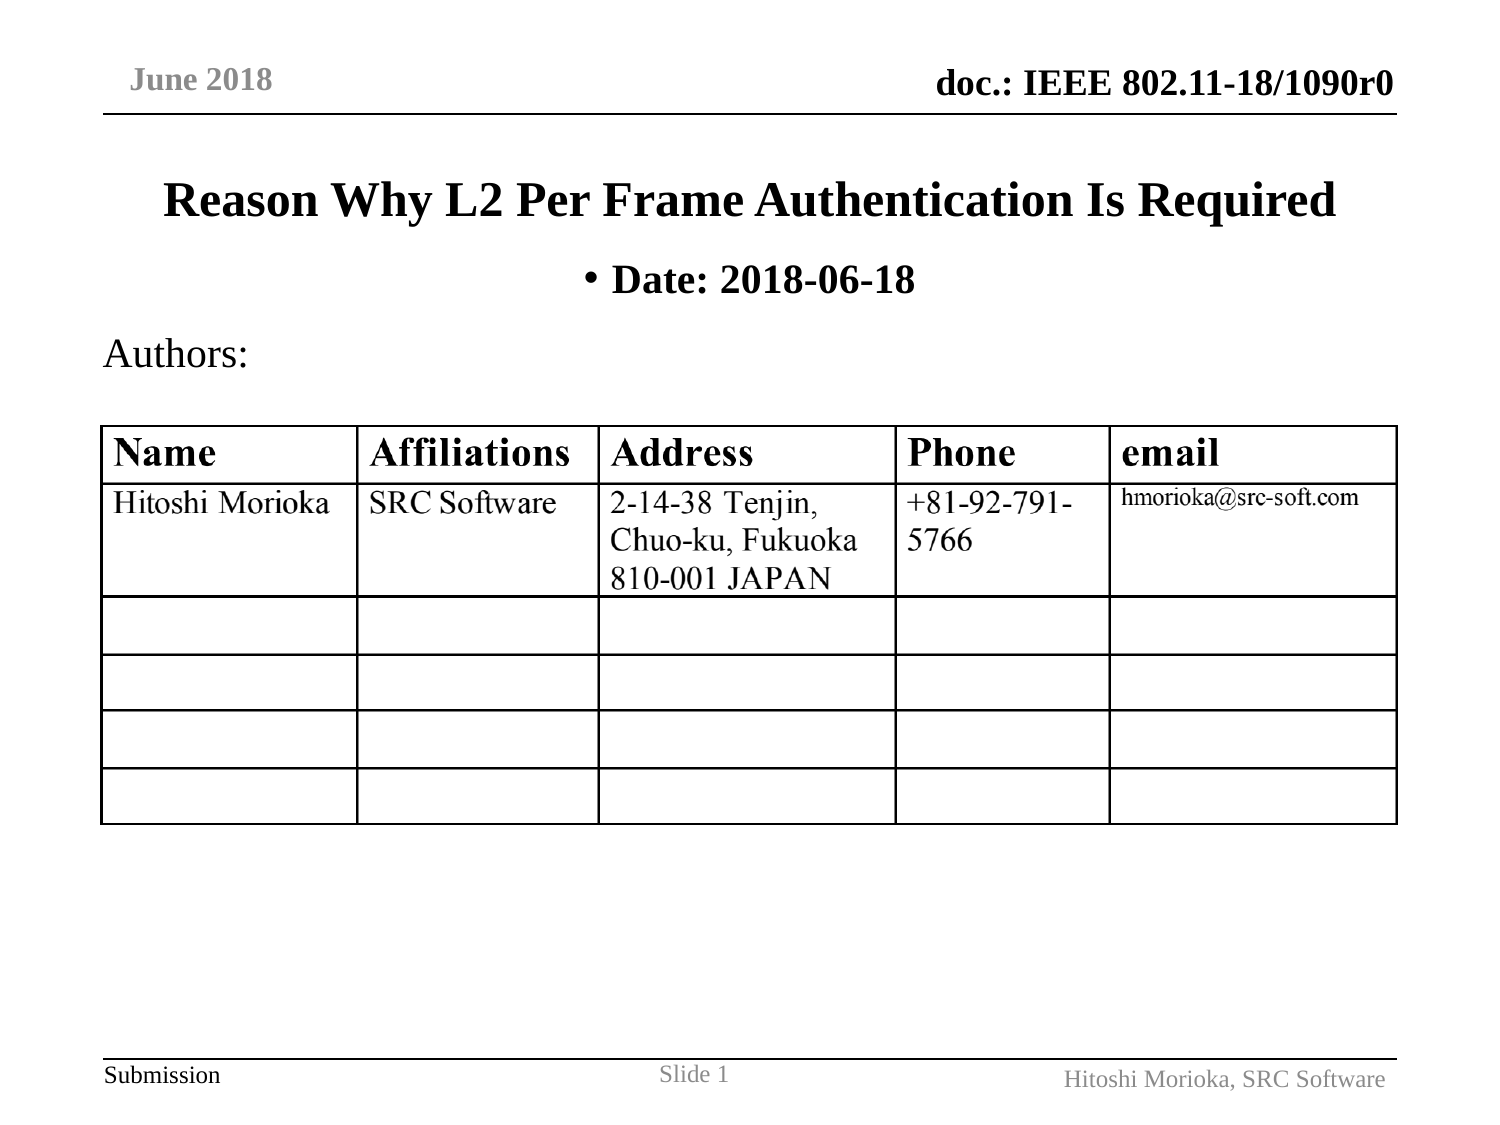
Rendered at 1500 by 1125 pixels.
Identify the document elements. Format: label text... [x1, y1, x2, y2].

slide_number Slide 1 [525, 1042, 864, 1103]
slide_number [114, 54, 493, 100]
title Reason Why L2 Per Frame Authentication Is Required [112, 112, 1388, 249]
text_box Authors: [87, 318, 325, 381]
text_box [86, 424, 1425, 871]
footer Hitoshi Morioka, SRC Software [902, 1062, 1402, 1092]
list Date: 2018-06-18 [112, 249, 1388, 315]
